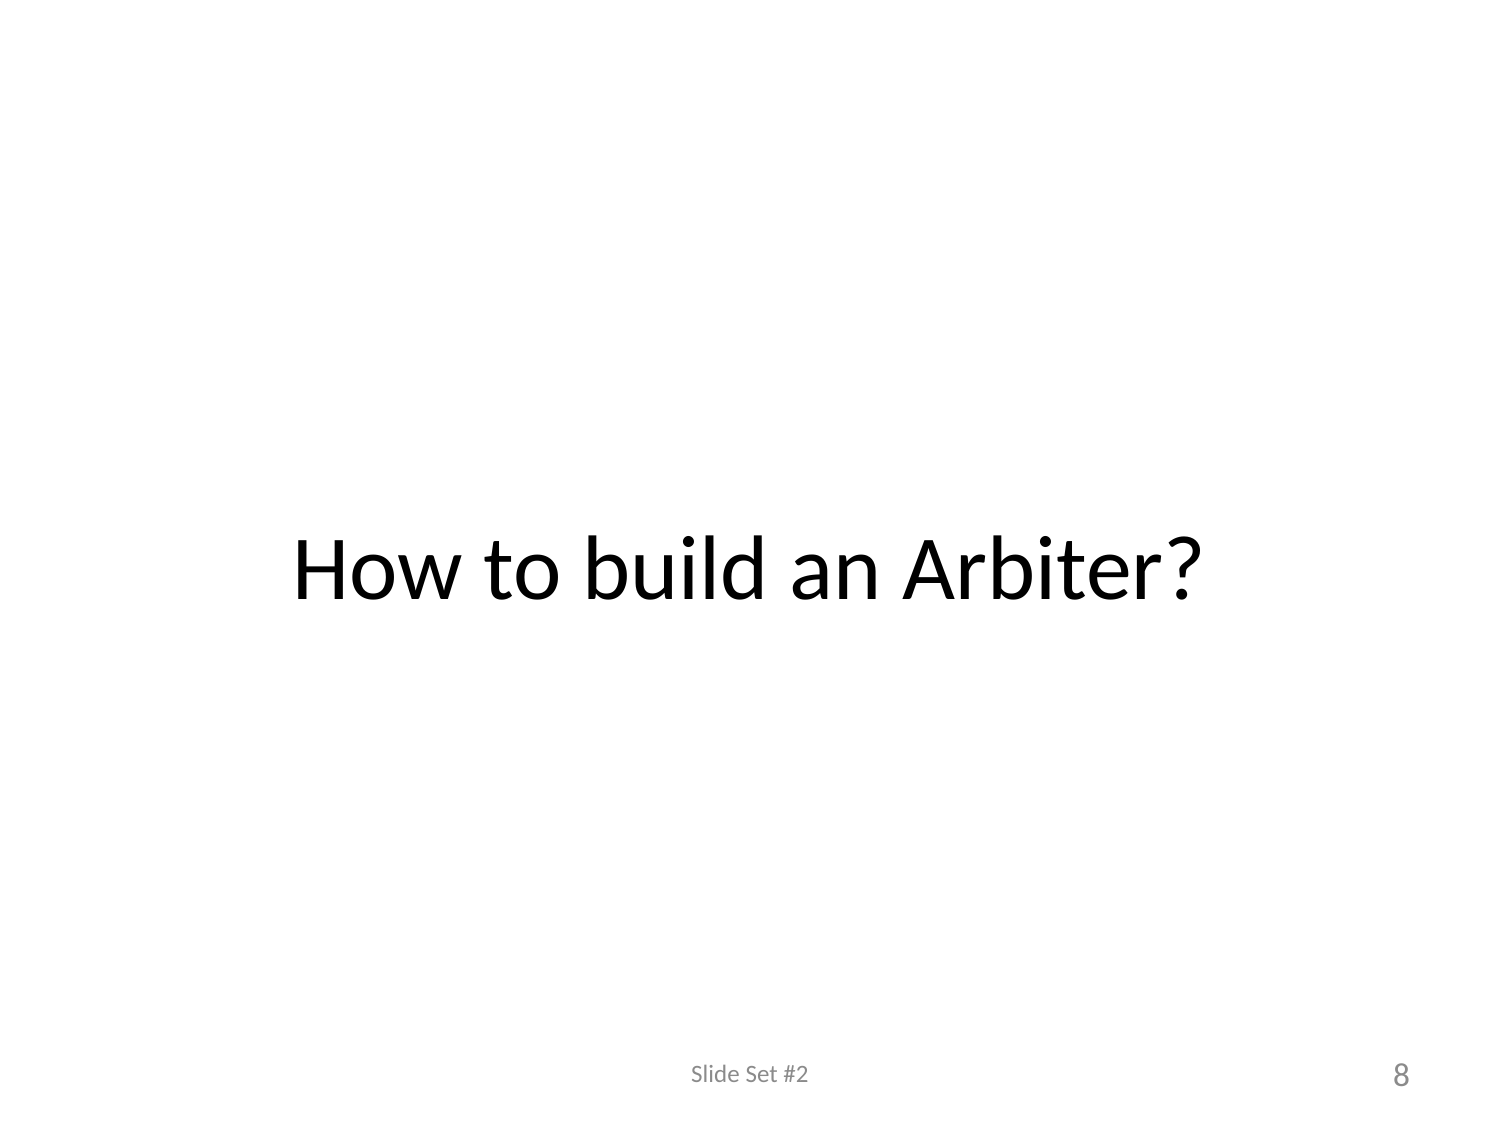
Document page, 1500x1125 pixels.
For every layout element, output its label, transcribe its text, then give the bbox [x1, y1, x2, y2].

footer Slide Set #2 [512, 1042, 988, 1103]
title How to build an Arbiter? [75, 468, 1425, 657]
slide_number 8 [1074, 1042, 1425, 1103]
